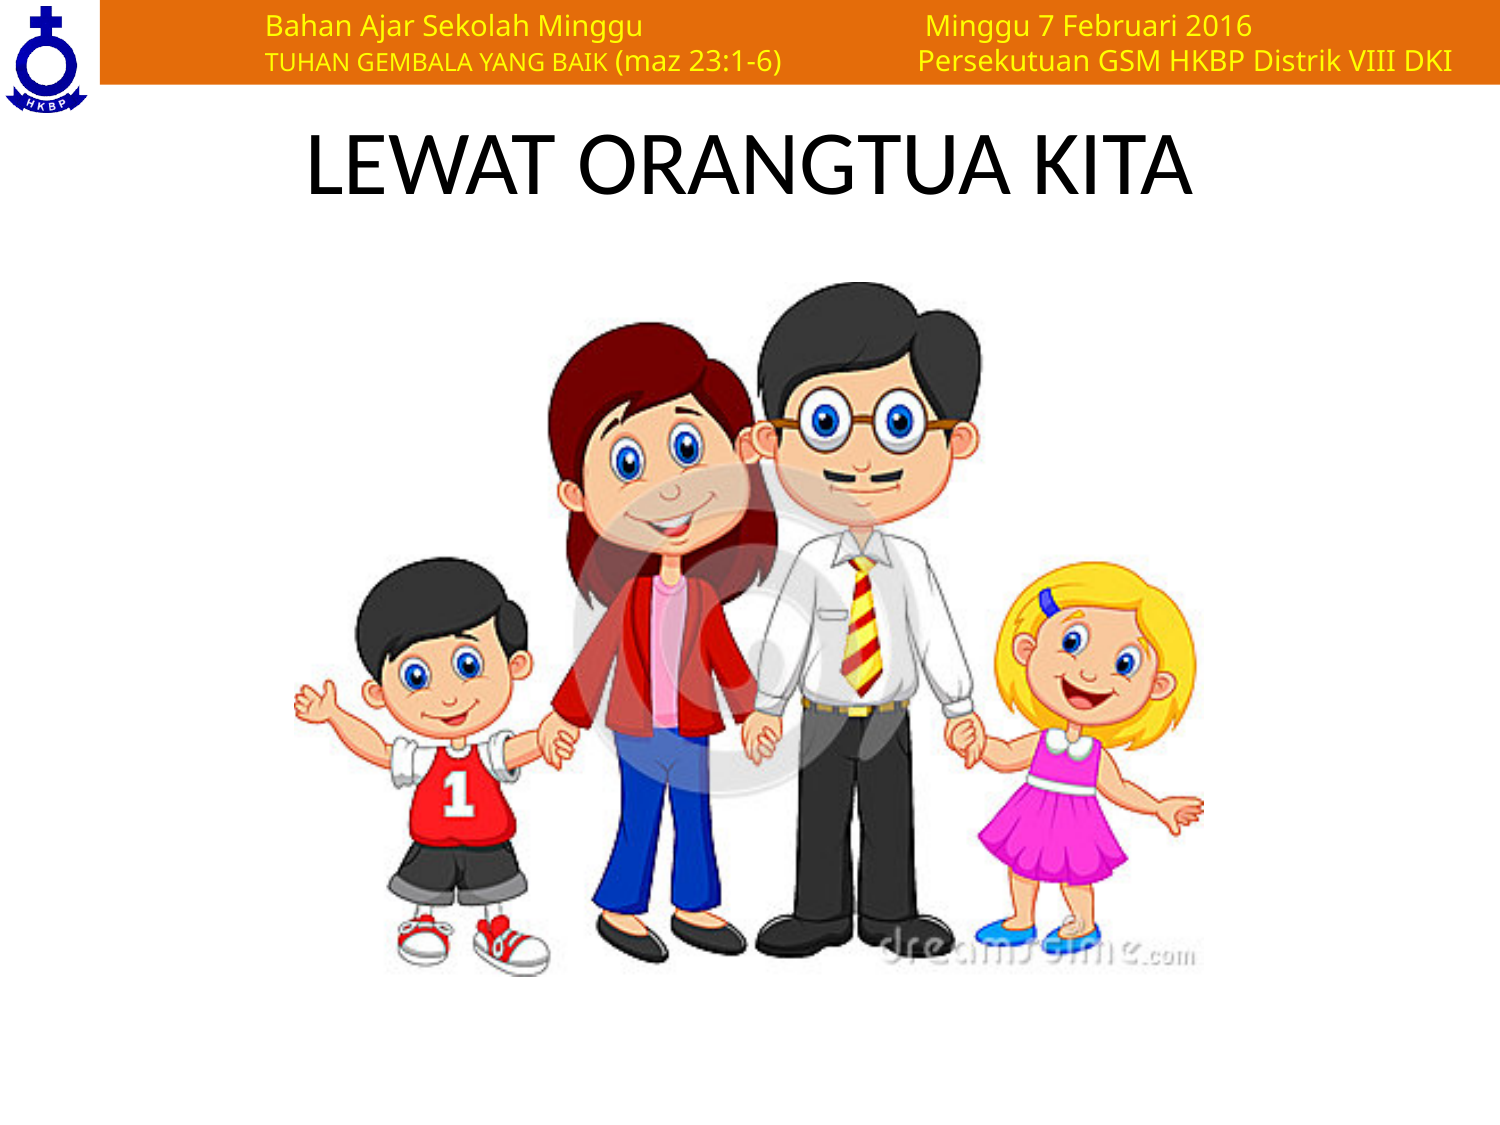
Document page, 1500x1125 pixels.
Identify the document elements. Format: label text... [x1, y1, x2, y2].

title LEWAT ORANGTUA KITA [75, 95, 1425, 283]
picture [293, 282, 1204, 977]
picture [5, 6, 88, 113]
